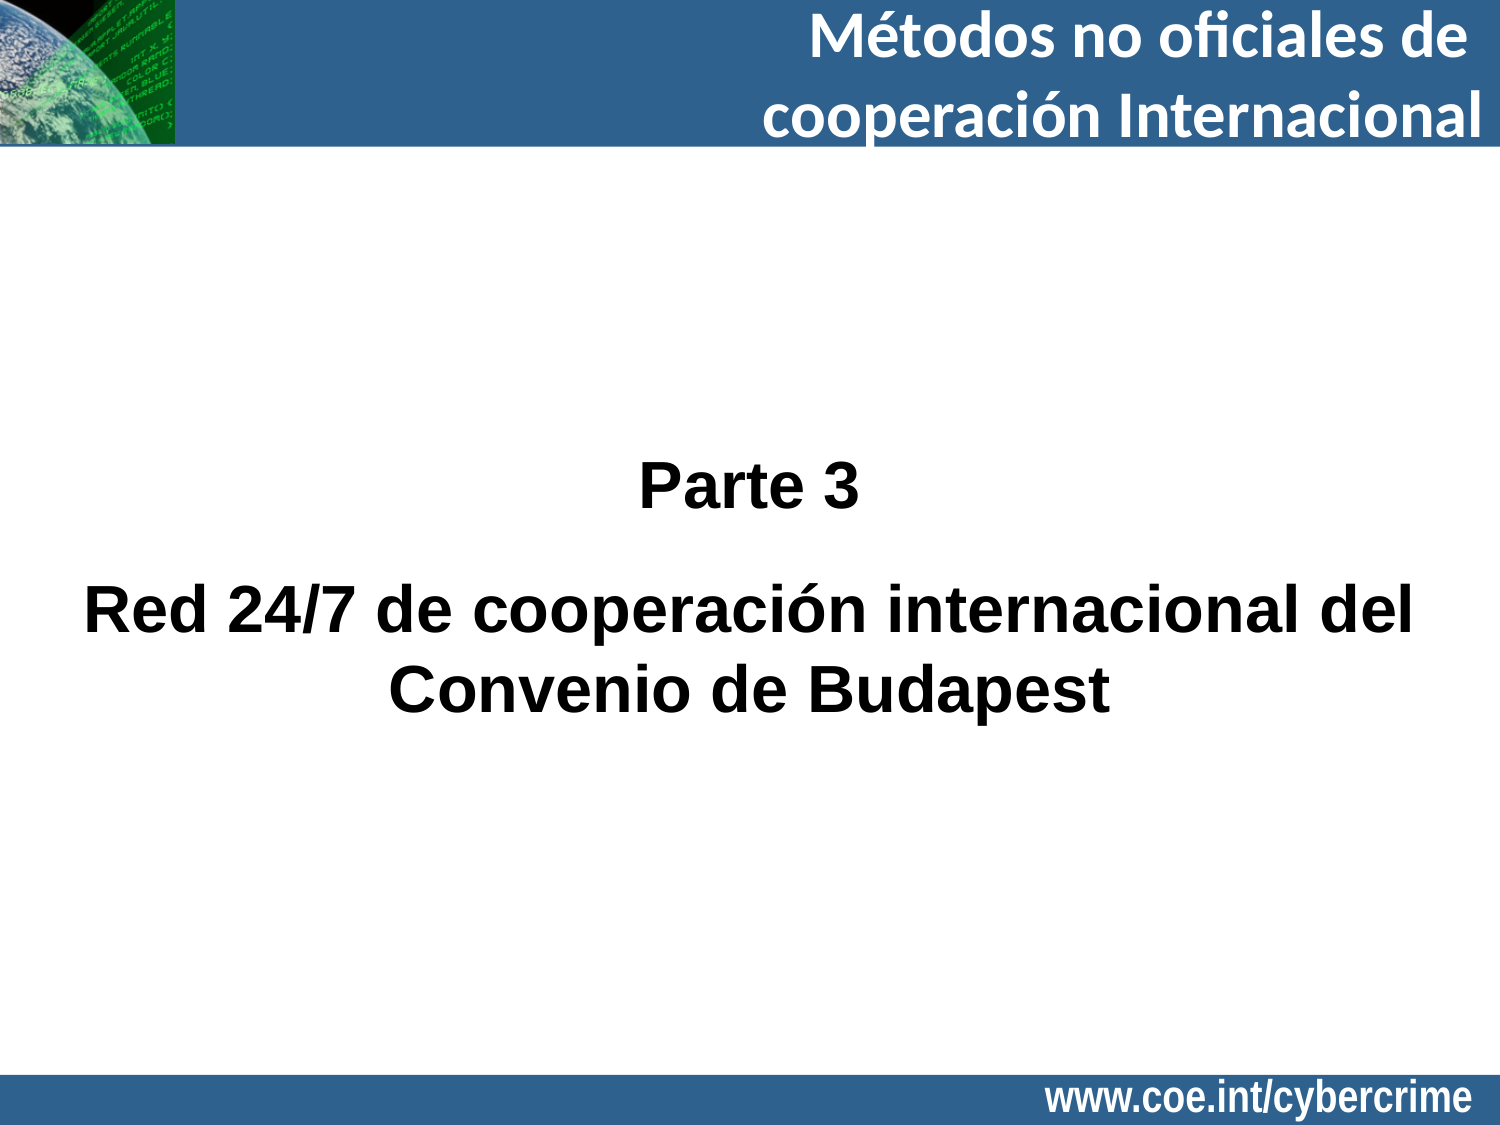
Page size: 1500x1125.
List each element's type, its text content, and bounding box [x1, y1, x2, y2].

text_box [0, 1073, 1030, 1125]
text_box Métodos no oficiales de cooperación Internacional [177, 0, 1500, 149]
text_box Parte 3 Red 24/7 de cooperación internacional del Convenio de Budapest [50, 449, 1450, 734]
picture [0, 0, 175, 144]
text_box www.coe.int/cybercrime [1030, 1059, 1500, 1125]
